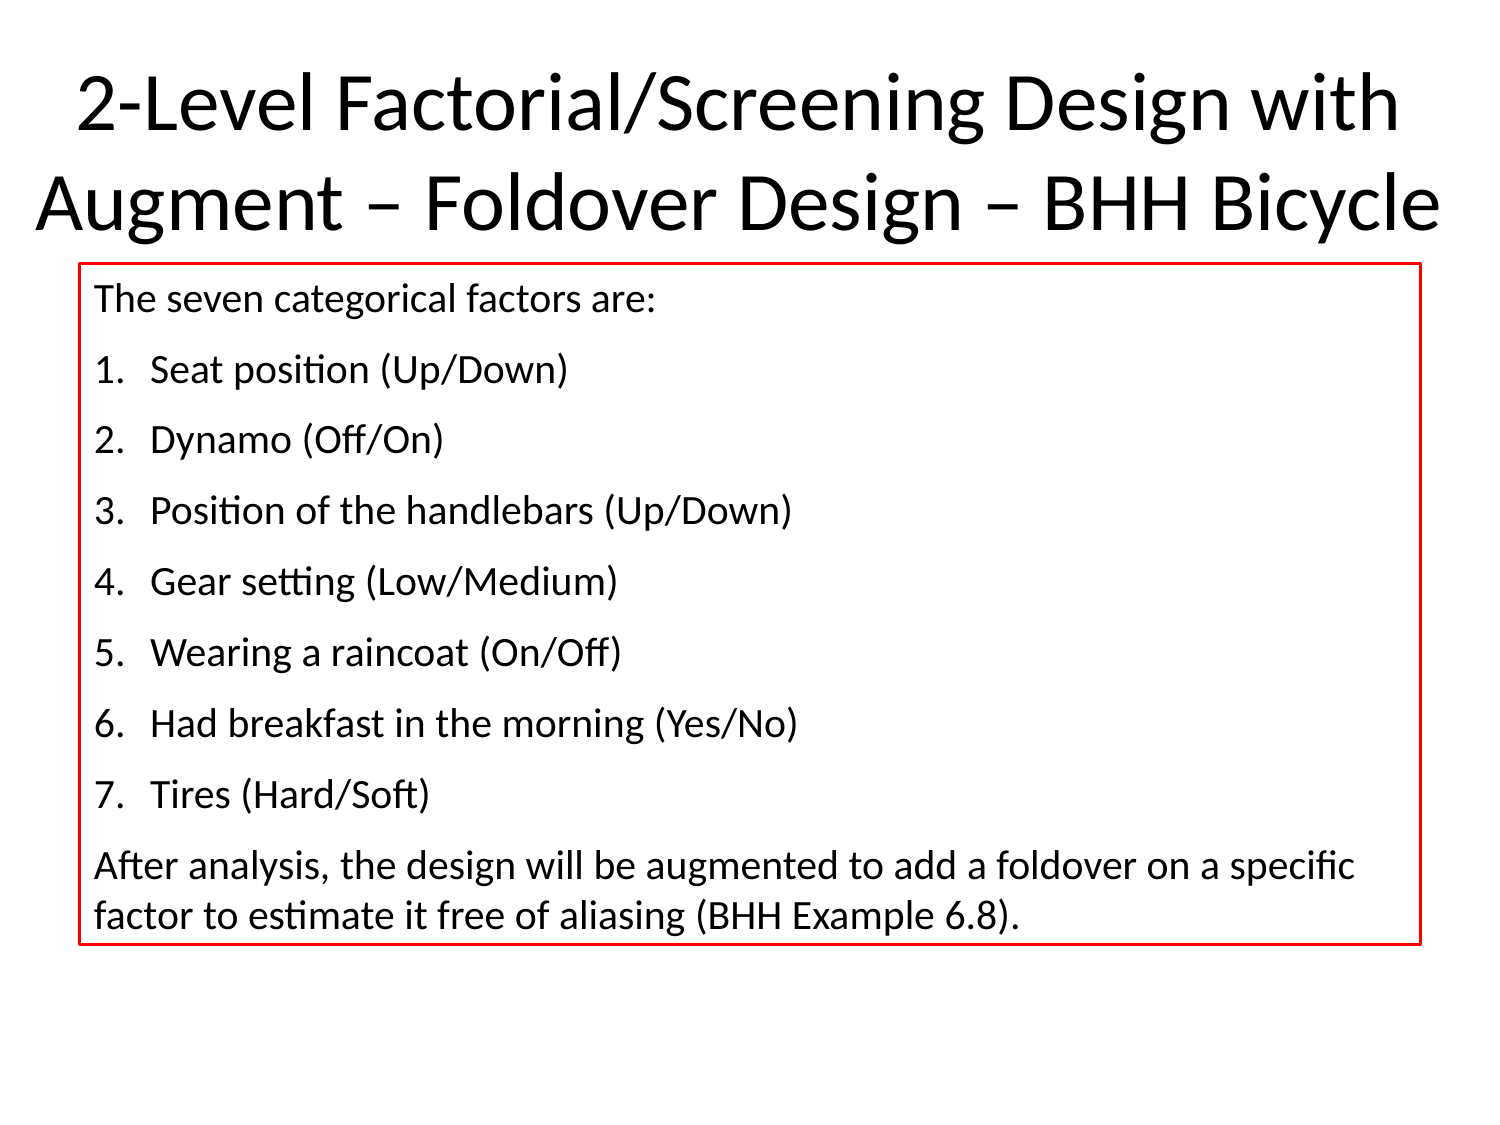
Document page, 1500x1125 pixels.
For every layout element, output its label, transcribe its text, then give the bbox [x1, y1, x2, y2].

title 2-Level Factorial/Screening Design with Augment – Foldover Design – BHH Bicycle [0, 39, 1500, 153]
text_box The seven categorical factors are: Seat position (Up/Down) Dynamo (Off/On) Position of the handlebars (Up/Down) Gear setting (Low/Medium) Wearing a raincoat (On/Off) Had breakfast in the morning (Yes/No) Tires (Hard/Soft) After analysis, the design will be augmented to add a foldover on a specific factor to estimate it free of aliasing (BHH Example 6.8). [79, 263, 1421, 945]
